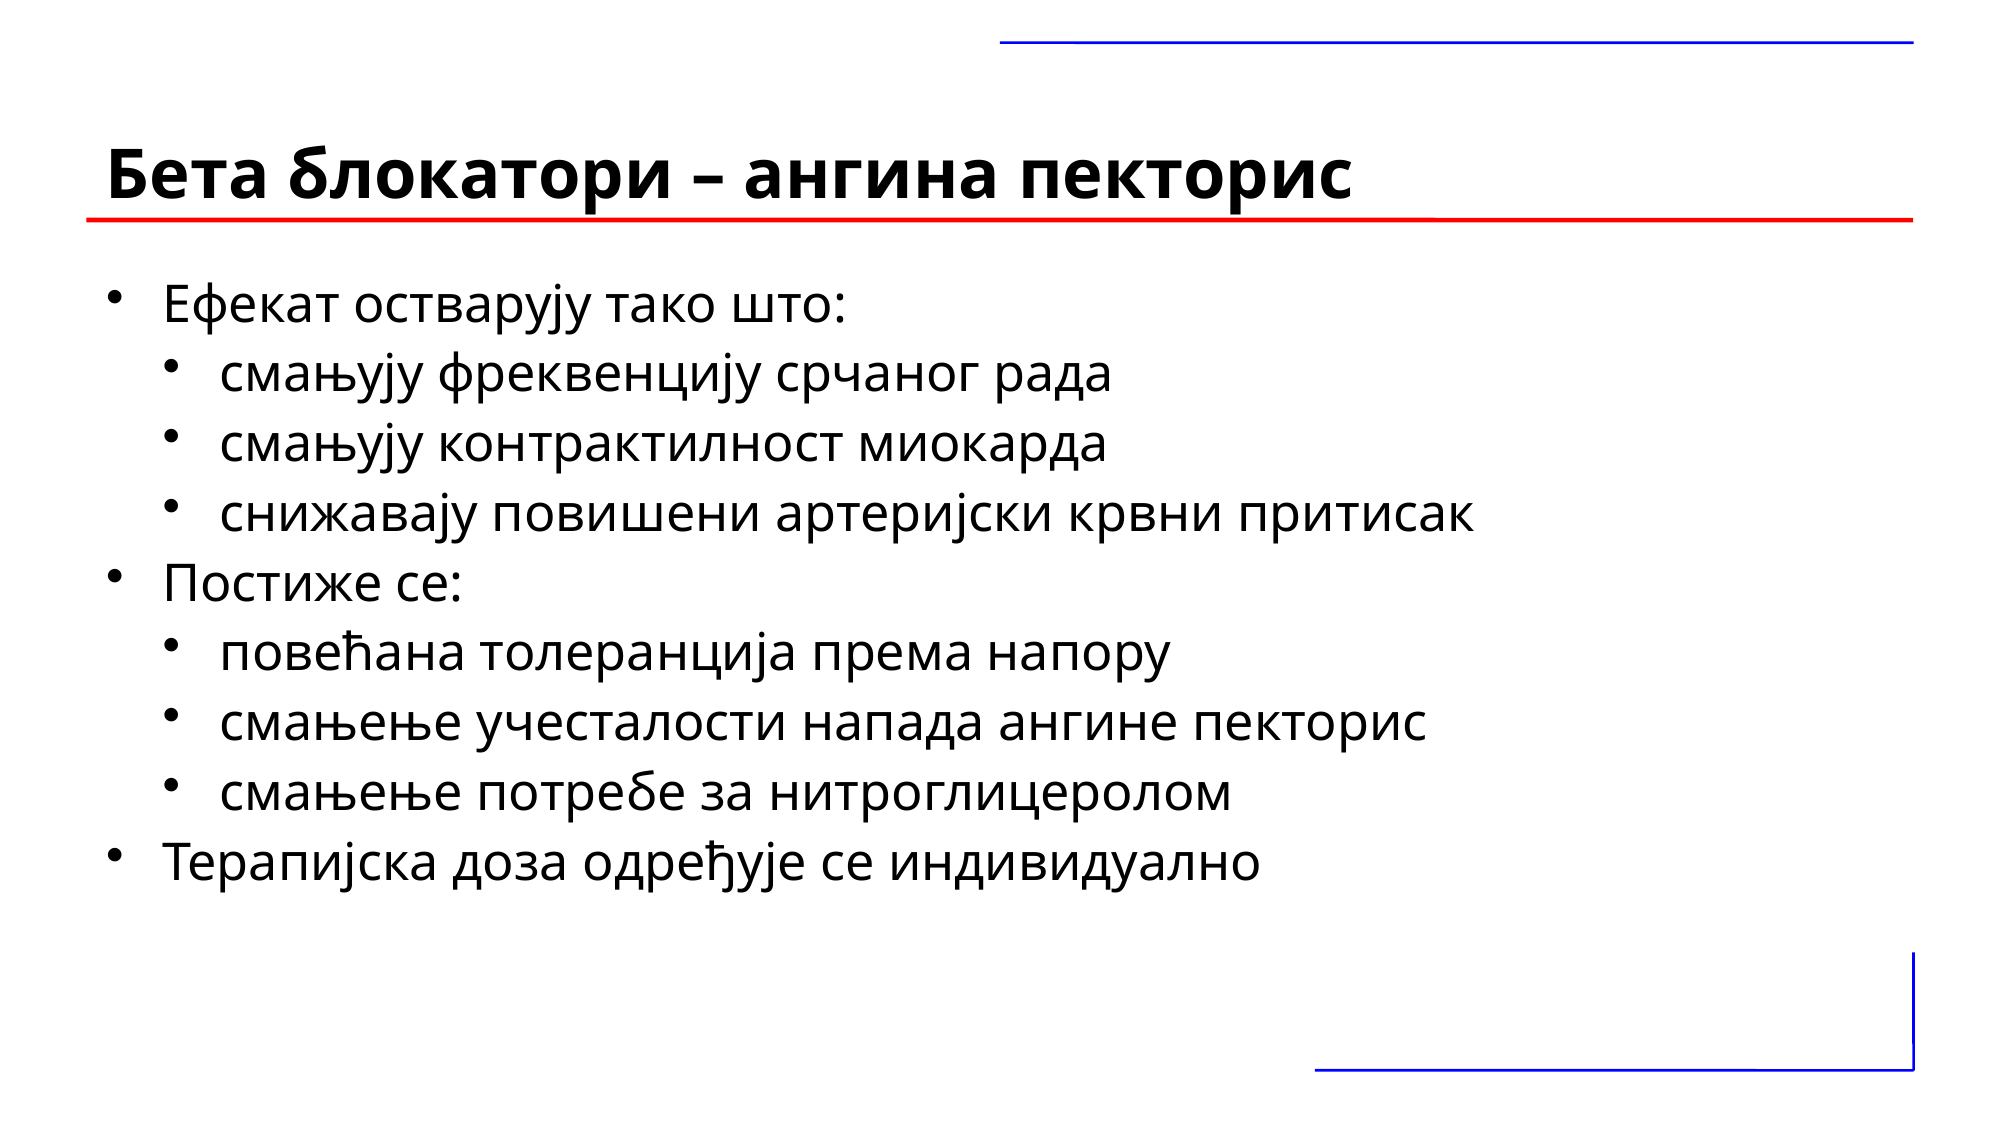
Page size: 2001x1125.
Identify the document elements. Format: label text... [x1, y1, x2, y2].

title Бета блокатори – ангина пекторис [90, 7, 1663, 220]
list Ефекат остварују тако што: смањују фреквенцију срчаног рада смањују контрактилност миокарда снижавају повишени артеријски крвни притисак Постиже се: повећана толеранција према напору смањење учесталости напада ангине пекторис смањење потребе за нитроглицеролом Терапијска доза одређује се индивидуално [90, 267, 1832, 1071]
